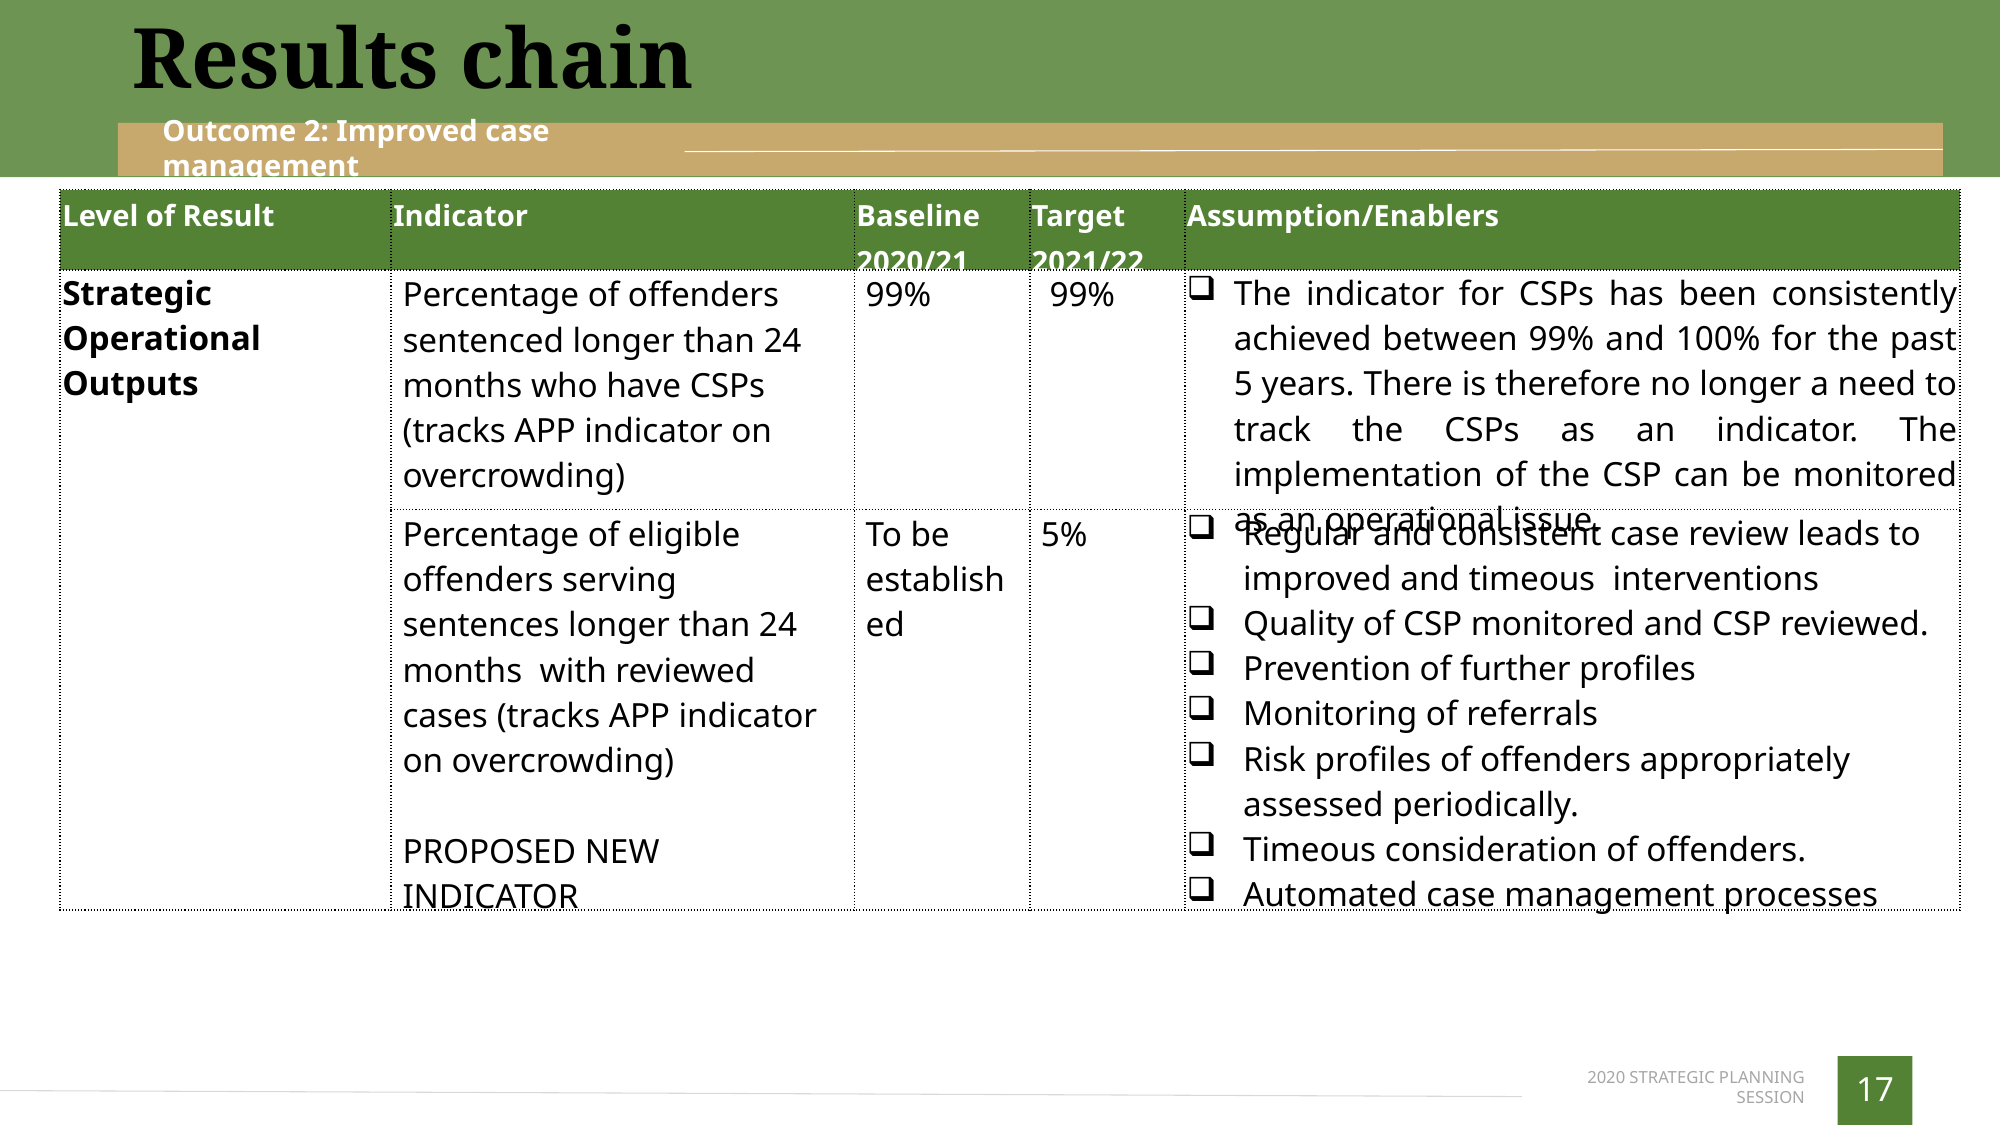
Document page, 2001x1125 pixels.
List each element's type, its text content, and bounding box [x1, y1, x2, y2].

table_header Indicator [391, 190, 854, 270]
title Results chain [117, 17, 1886, 106]
table_cell The indicator for CSPs has been consistently achieved between 99% and 100% for the past 5 years. There is therefore no longer a need to track the CSPs as an indicator. The implementation of the CSP can be monitored as an operational issue. [1185, 270, 1960, 509]
table_header Baseline 2020/21 [854, 190, 1030, 270]
table_cell To be established [854, 509, 1030, 910]
table_cell 99% [1030, 270, 1185, 509]
text_box Outcome 2: Improved case management [162, 112, 685, 183]
table_header Level of Result [60, 190, 391, 270]
table_header Assumption/Enablers [1185, 190, 1960, 270]
table_cell Percentage of eligible offenders serving sentences longer than 24 months with reviewed cases (tracks APP indicator on overcrowding) PROPOSED NEW INDICATOR [391, 509, 854, 910]
table_cell 5% [1030, 509, 1185, 910]
table_cell Strategic Operational Outputs [60, 270, 391, 910]
table_cell Regular and consistent case review leads to improved and timeous interventions Quality of CSP monitored and CSP reviewed. Prevention of further profiles Monitoring of referrals Risk profiles of offenders appropriately assessed periodically. Timeous consideration of offenders. Automated case management processes [1185, 509, 1960, 910]
table_cell Percentage of offenders sentenced longer than 24 months who have CSPs (tracks APP indicator on overcrowding) [391, 270, 854, 509]
table_header Target 2021/22 [1030, 190, 1185, 270]
table_cell 99% [854, 270, 1030, 509]
